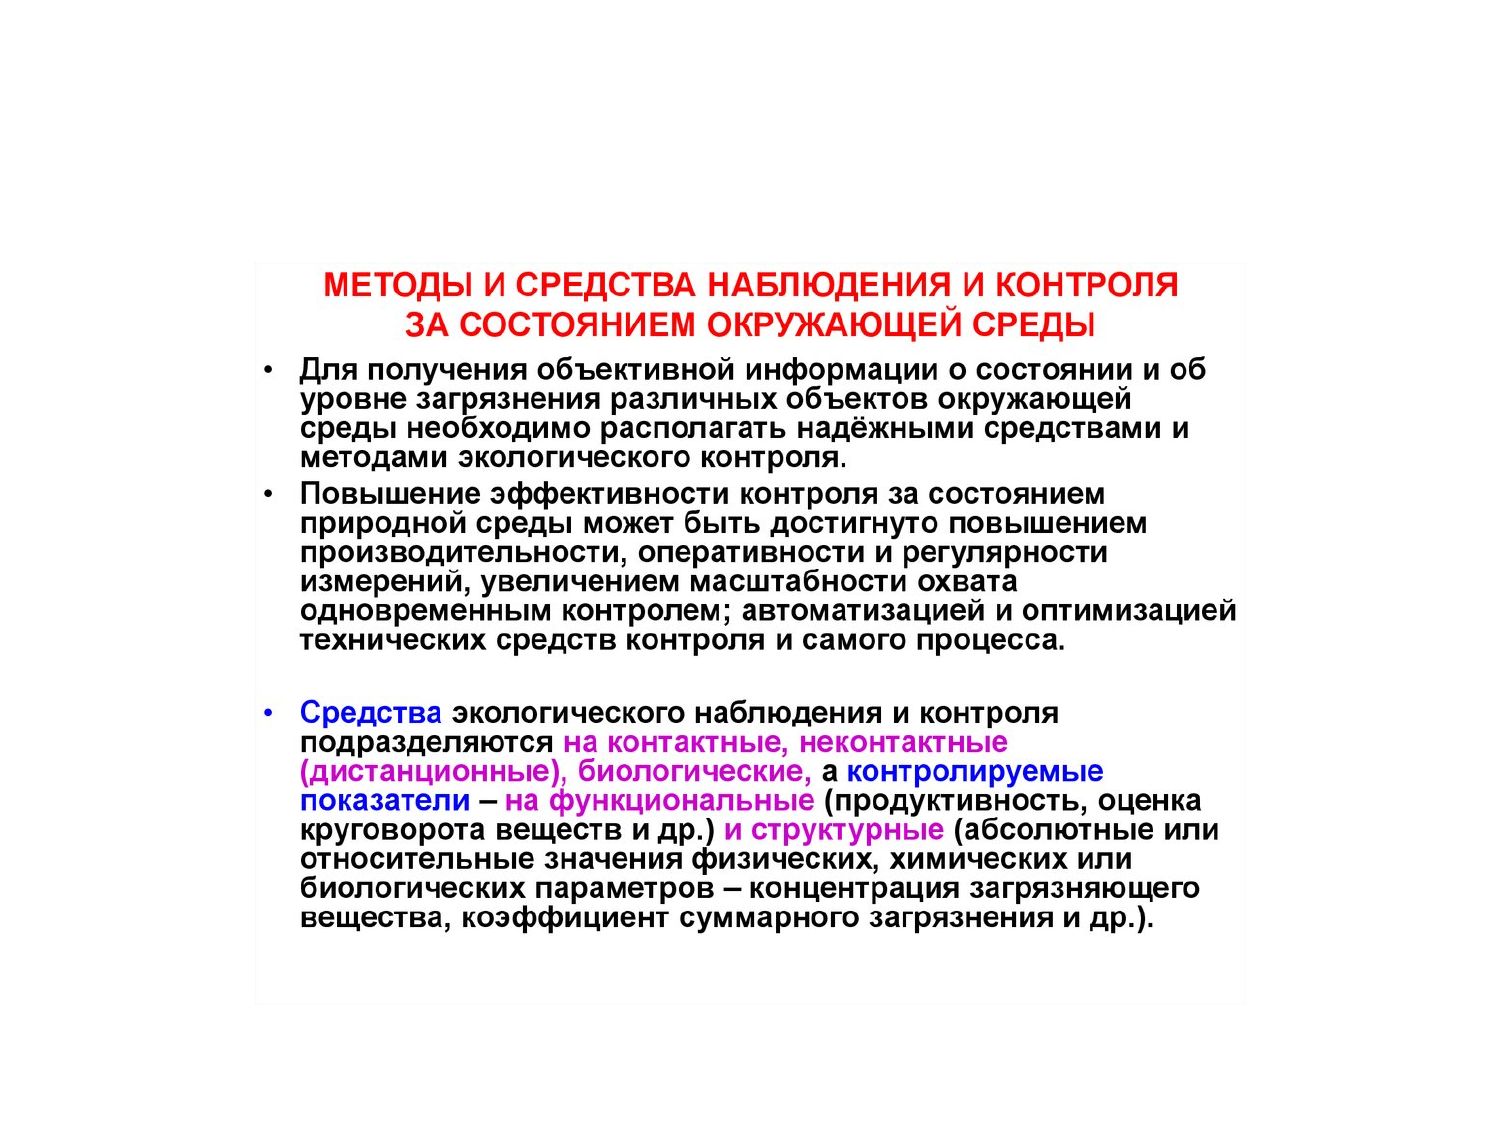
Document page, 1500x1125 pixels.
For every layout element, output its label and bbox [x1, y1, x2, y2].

list [254, 262, 1246, 1006]
